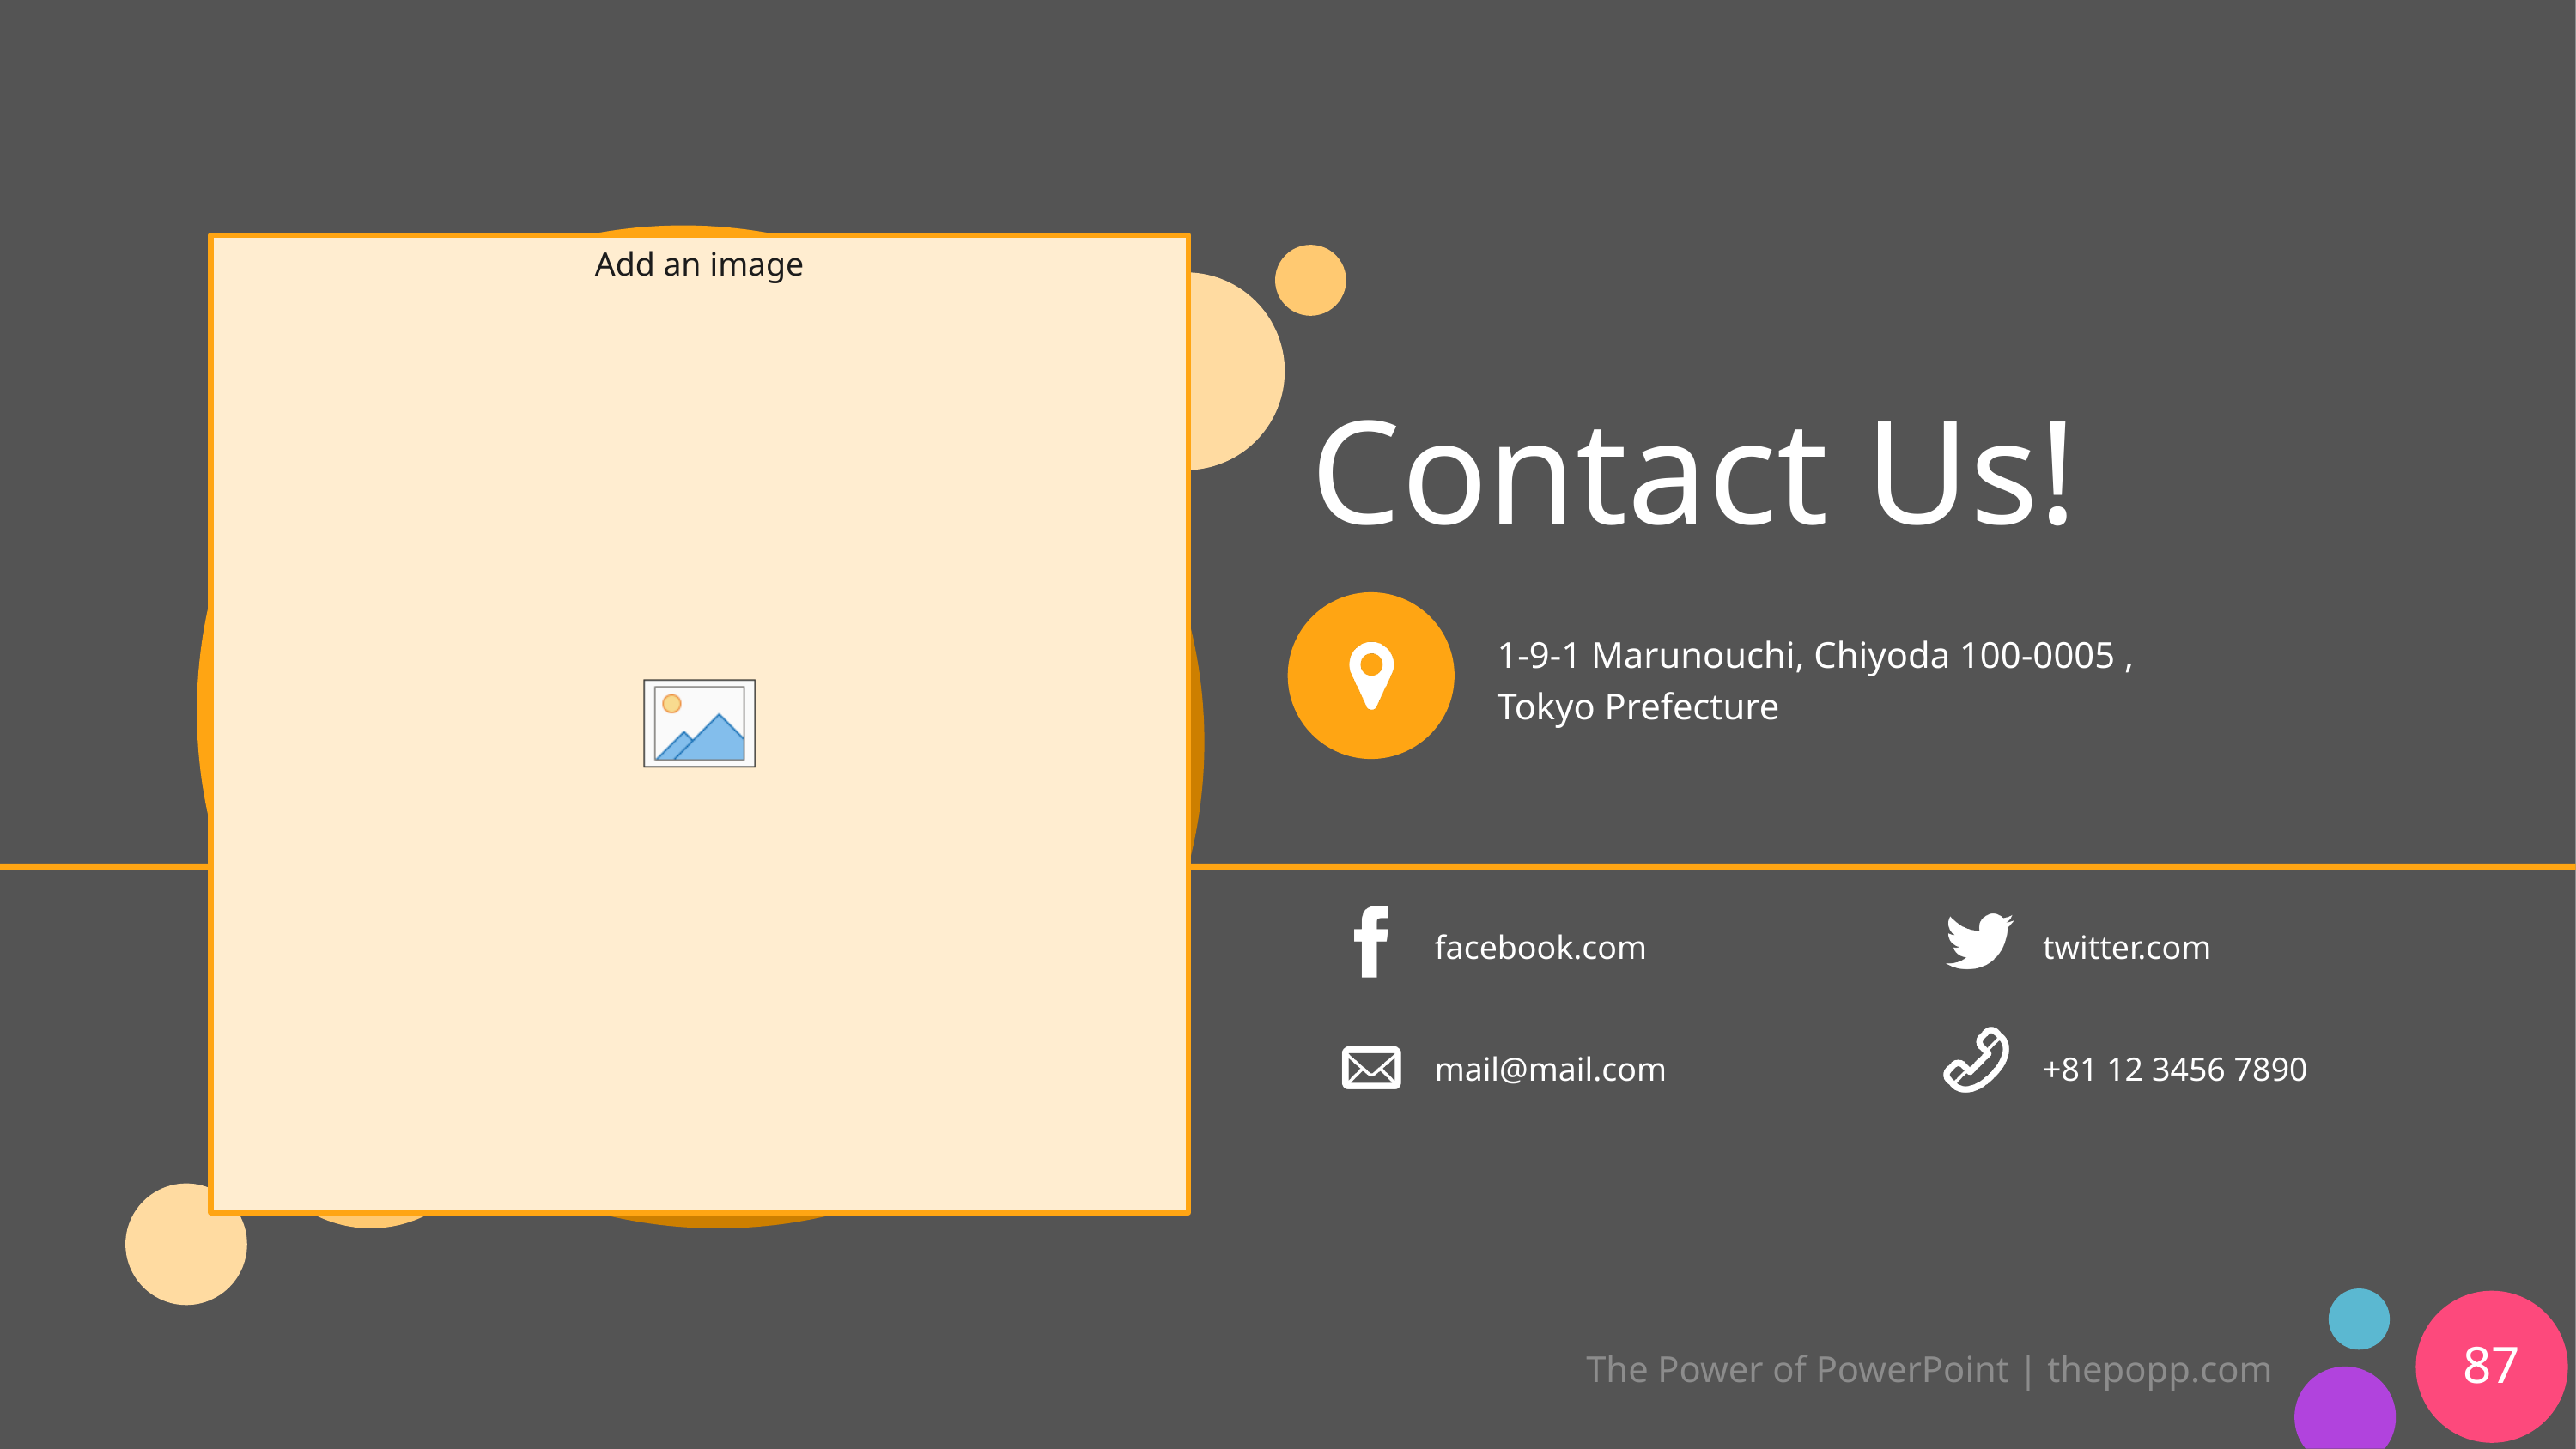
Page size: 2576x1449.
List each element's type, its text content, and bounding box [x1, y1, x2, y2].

picture [1332, 901, 1411, 981]
picture [1940, 1023, 2019, 1102]
list mail@mail.com [1412, 1022, 1905, 1106]
picture [213, 237, 1187, 1210]
list twitter.com [2020, 900, 2514, 985]
footer The Power of PowerPoint | thepopp.com [1479, 1332, 2296, 1410]
picture [1332, 1023, 1411, 1102]
picture [1332, 636, 1411, 715]
list +81 12 3456 7890 [2020, 1022, 2514, 1106]
slide_number 87 [2415, 1328, 2568, 1406]
list facebook.com [1412, 900, 1905, 985]
list 1-9-1 Marunouchi, Chiyoda 100-0005 , Tokyo Prefecture [1473, 592, 2519, 760]
title Contact Us! [1287, 349, 2519, 565]
picture [1940, 901, 2019, 981]
